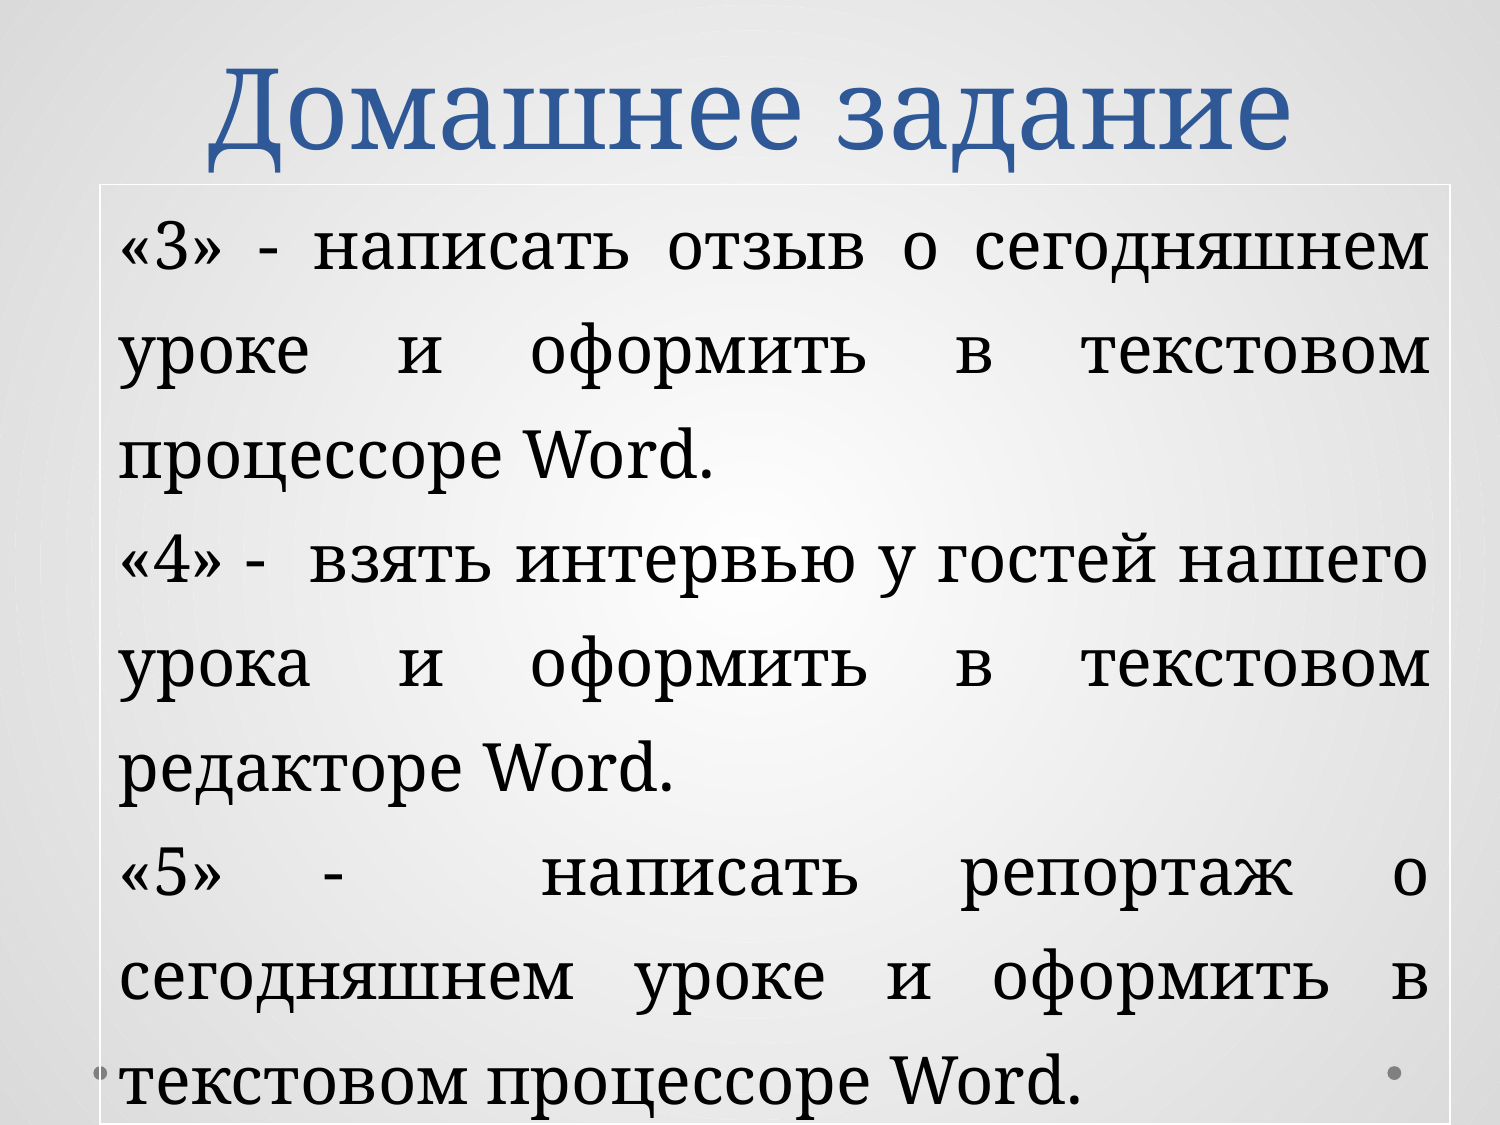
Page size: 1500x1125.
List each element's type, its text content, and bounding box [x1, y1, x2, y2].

table_header «3» - написать отзыв о сегодняшнем уроке и оформить в текстовом процессоре Word. «4» - взять интервью у гостей нашего урока и оформить в текстовом редакторе Word. «5» - написать репортаж о сегодняшнем уроке и оформить в текстовом процессоре Word. [101, 185, 1449, 1123]
title Домашнее задание [76, 30, 1427, 180]
